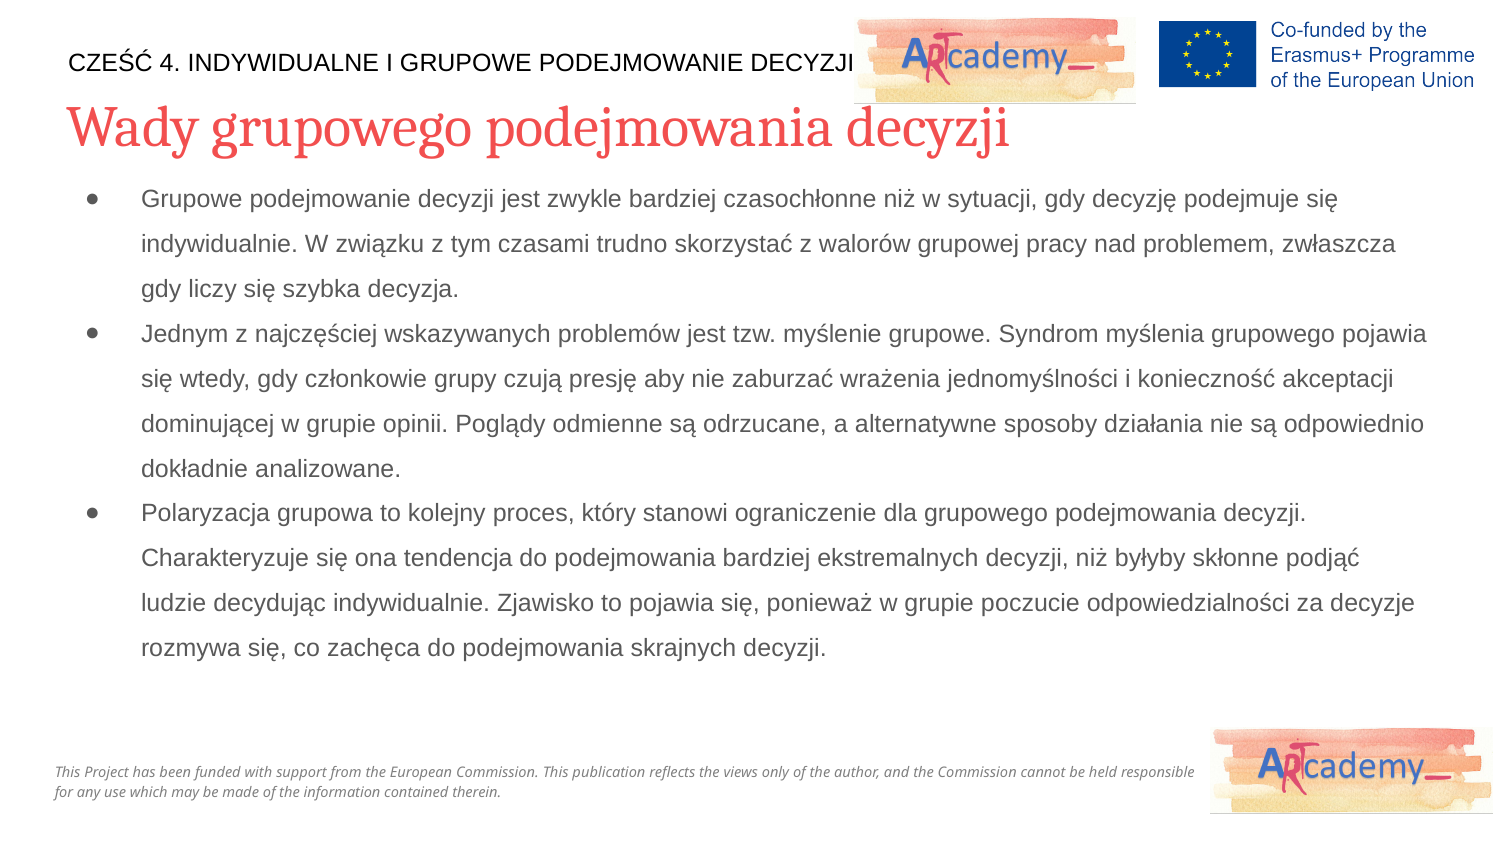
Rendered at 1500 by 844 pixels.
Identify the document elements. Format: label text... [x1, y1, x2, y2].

picture [854, 0, 1137, 134]
picture [1210, 709, 1493, 844]
picture [1158, 21, 1474, 91]
text_box This Project has been funded with support from the European Commission. This publication reflects the views only of the author, and the Commission cannot be held responsible for any use which may be made of the information contained therein. [39, 754, 1205, 799]
title Wady grupowego podejmowania decyzji [51, 72, 1449, 152]
text_box CZEŚĆ 4. INDYWIDUALNE I GRUPOWE PODEJMOWANIE DECYZJI [53, 39, 849, 84]
list Grupowe podejmowanie decyzji jest zwykle bardziej czasochłonne niż w sytuacji, gdy decyzję podejmuje się indywidualnie. W związku z tym czasami trudno skorzystać z walorów grupowej pracy nad problemem, zwłaszcza gdy liczy się szybka decyzja. Jednym z najczęściej wskazywanych problemów jest tzw. myślenie grupowe. Syndrom myślenia grupowego pojawia się wtedy, gdy członkowie grupy czują presję aby nie zaburzać wrażenia jednomyślności i konieczność akceptacji dominującej w grupie opinii. Poglądy odmienne są odrzucane, a alternatywne sposoby działania nie są odpowiednio dokładnie analizowane. Polaryzacja grupowa to kolejny proces, który stanowi ograniczenie dla grupowego podejmowania decyzji. Charakteryzuje się ona tendencja do podejmowania bardziej ekstremalnych decyzji, niż byłyby skłonne podjąć ludzie decydując indywidualnie. Zjawisko to pojawia się, ponieważ w grupie poczucie odpowiedzialności za decyzje rozmywa się, co zachęca do podejmowania skrajnych decyzji. [51, 152, 1449, 754]
